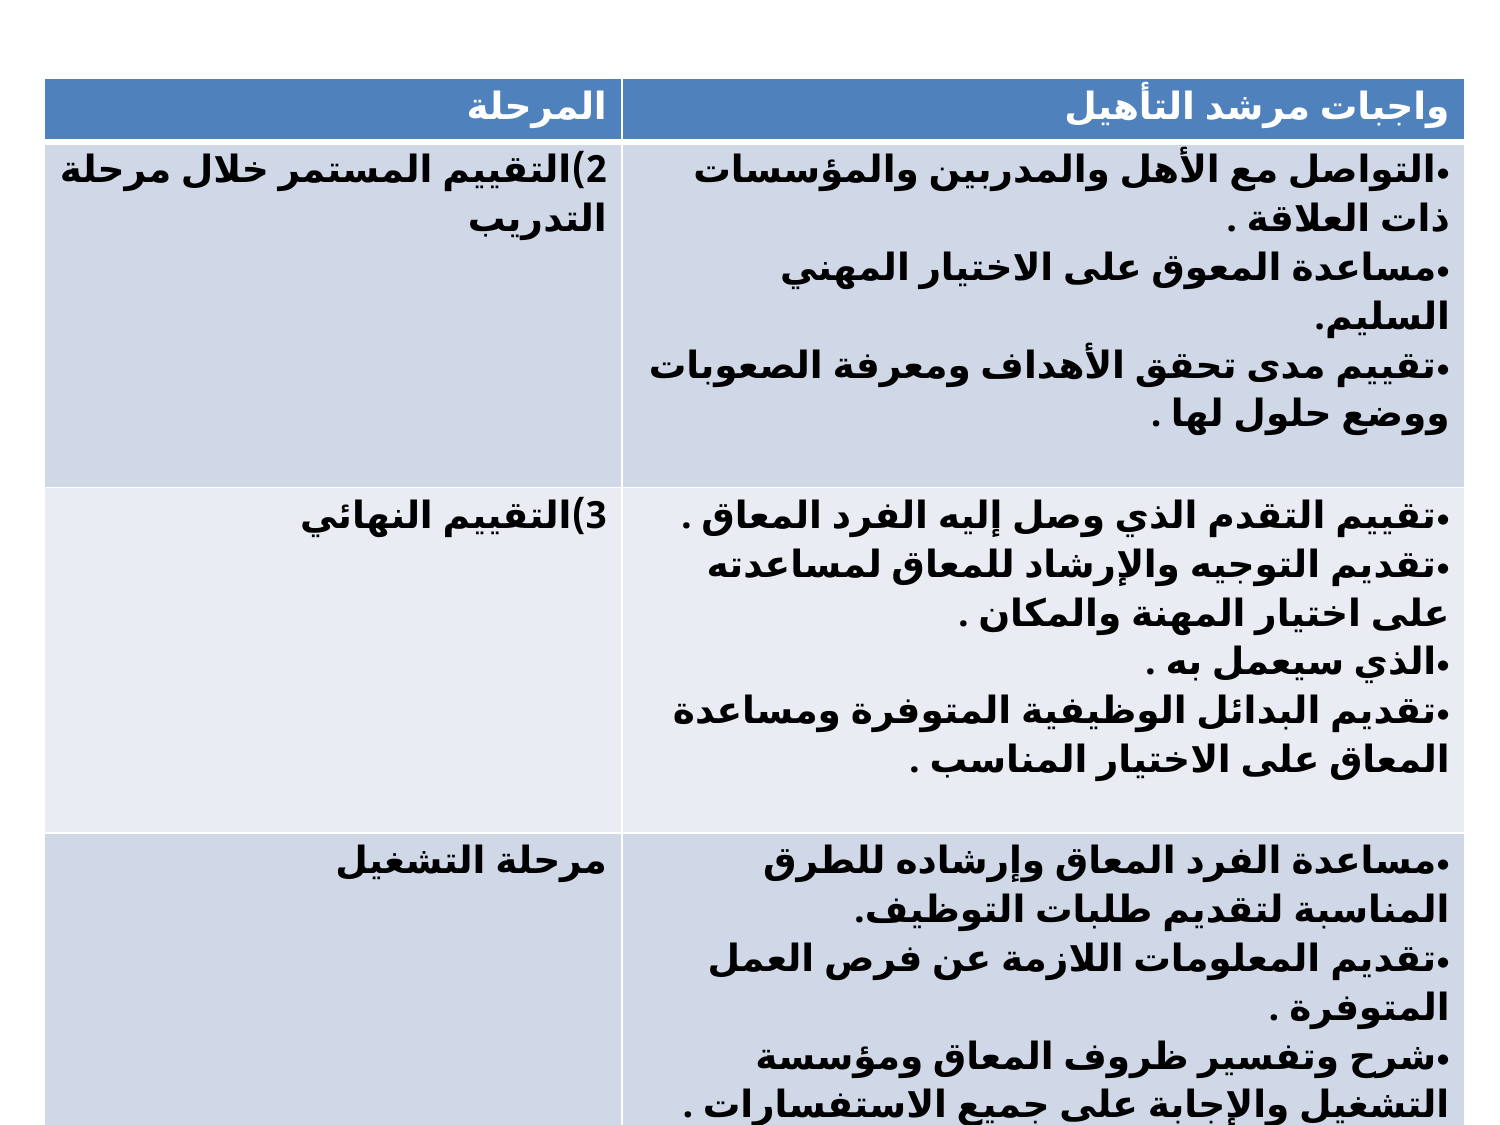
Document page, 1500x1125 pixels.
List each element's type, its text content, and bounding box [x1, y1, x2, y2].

table_header واجبات مرشد التأهيل [623, 79, 1464, 139]
table_cell تقييم التقدم الذي وصل إليه الفرد المعاق . تقديم التوجيه والإرشاد للمعاق لمساعدته على اختيار المهنة والمكان . الذي سيعمل به . تقديم البدائل الوظيفية المتوفرة ومساعدة المعاق على الاختيار المناسب . [623, 488, 1464, 832]
table_cell مساعدة الفرد المعاق وإرشاده للطرق المناسبة لتقديم طلبات التوظيف. تقديم المعلومات اللازمة عن فرص العمل المتوفرة . شرح وتفسير ظروف المعاق ومؤسسة التشغيل والإجابة على جميع الاستفسارات . مساعدة المعاق ومؤسسة التشغيل على تنظيم وتوقيع عقد العمل . [623, 834, 1464, 1125]
table_cell مرحلة التشغيل [45, 834, 621, 1125]
table_cell 2)التقييم المستمر خلال مرحلة التدريب [45, 145, 621, 487]
table_cell 3)التقييم النهائي [45, 488, 621, 832]
table_cell التواصل مع الأهل والمدربين والمؤسسات ذات العلاقة . مساعدة المعوق على الاختيار المهني السليم. تقييم مدى تحقق الأهداف ومعرفة الصعوبات ووضع حلول لها . [623, 145, 1464, 487]
table_header المرحلة [45, 79, 621, 139]
